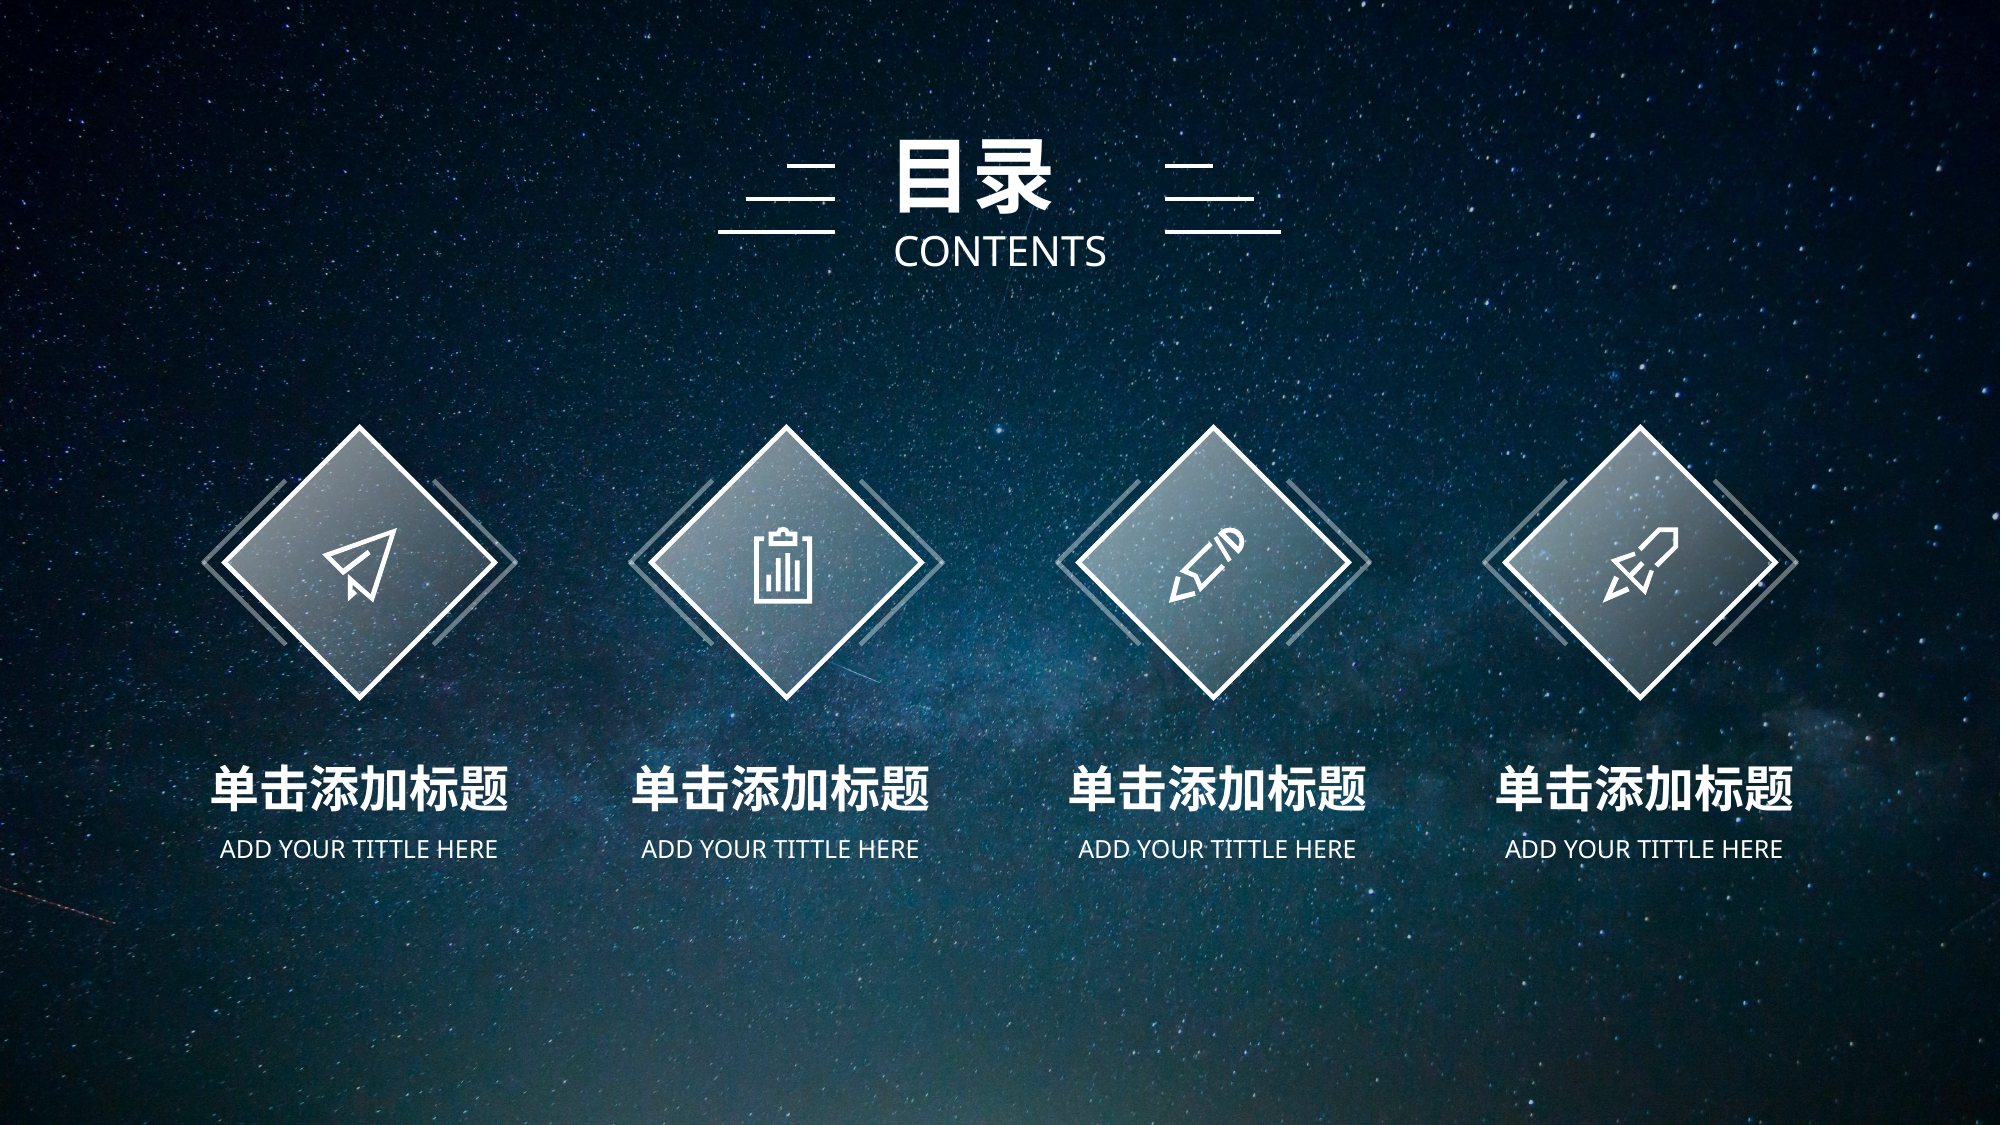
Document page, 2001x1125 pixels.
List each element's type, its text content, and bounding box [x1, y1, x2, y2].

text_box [433, 480, 517, 645]
text_box ADD YOUR TITTLE HERE [544, 826, 981, 871]
text_box 单击添加标题 [123, 750, 544, 826]
text_box 单击添加标题 [1408, 750, 1881, 826]
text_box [629, 480, 713, 645]
text_box ADD YOUR TITTLE HERE [123, 826, 544, 871]
text_box [1567, 425, 1713, 700]
text_box [286, 425, 433, 700]
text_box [202, 480, 286, 645]
text_box ADD YOUR TITTLE HERE [1408, 826, 1881, 871]
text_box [754, 526, 812, 604]
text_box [1483, 480, 1567, 645]
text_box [1287, 480, 1371, 645]
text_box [718, 115, 1282, 283]
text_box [1168, 527, 1246, 603]
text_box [1713, 480, 1798, 645]
text_box [713, 425, 859, 700]
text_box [1056, 480, 1140, 645]
text_box 单击添加标题 [544, 750, 981, 826]
text_box 单击添加标题 [981, 750, 1408, 826]
text_box [322, 527, 398, 603]
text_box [1602, 527, 1679, 603]
text_box [1140, 425, 1287, 700]
text_box ADD YOUR TITTLE HERE [981, 826, 1408, 871]
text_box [859, 480, 944, 645]
picture [0, 0, 2000, 1125]
